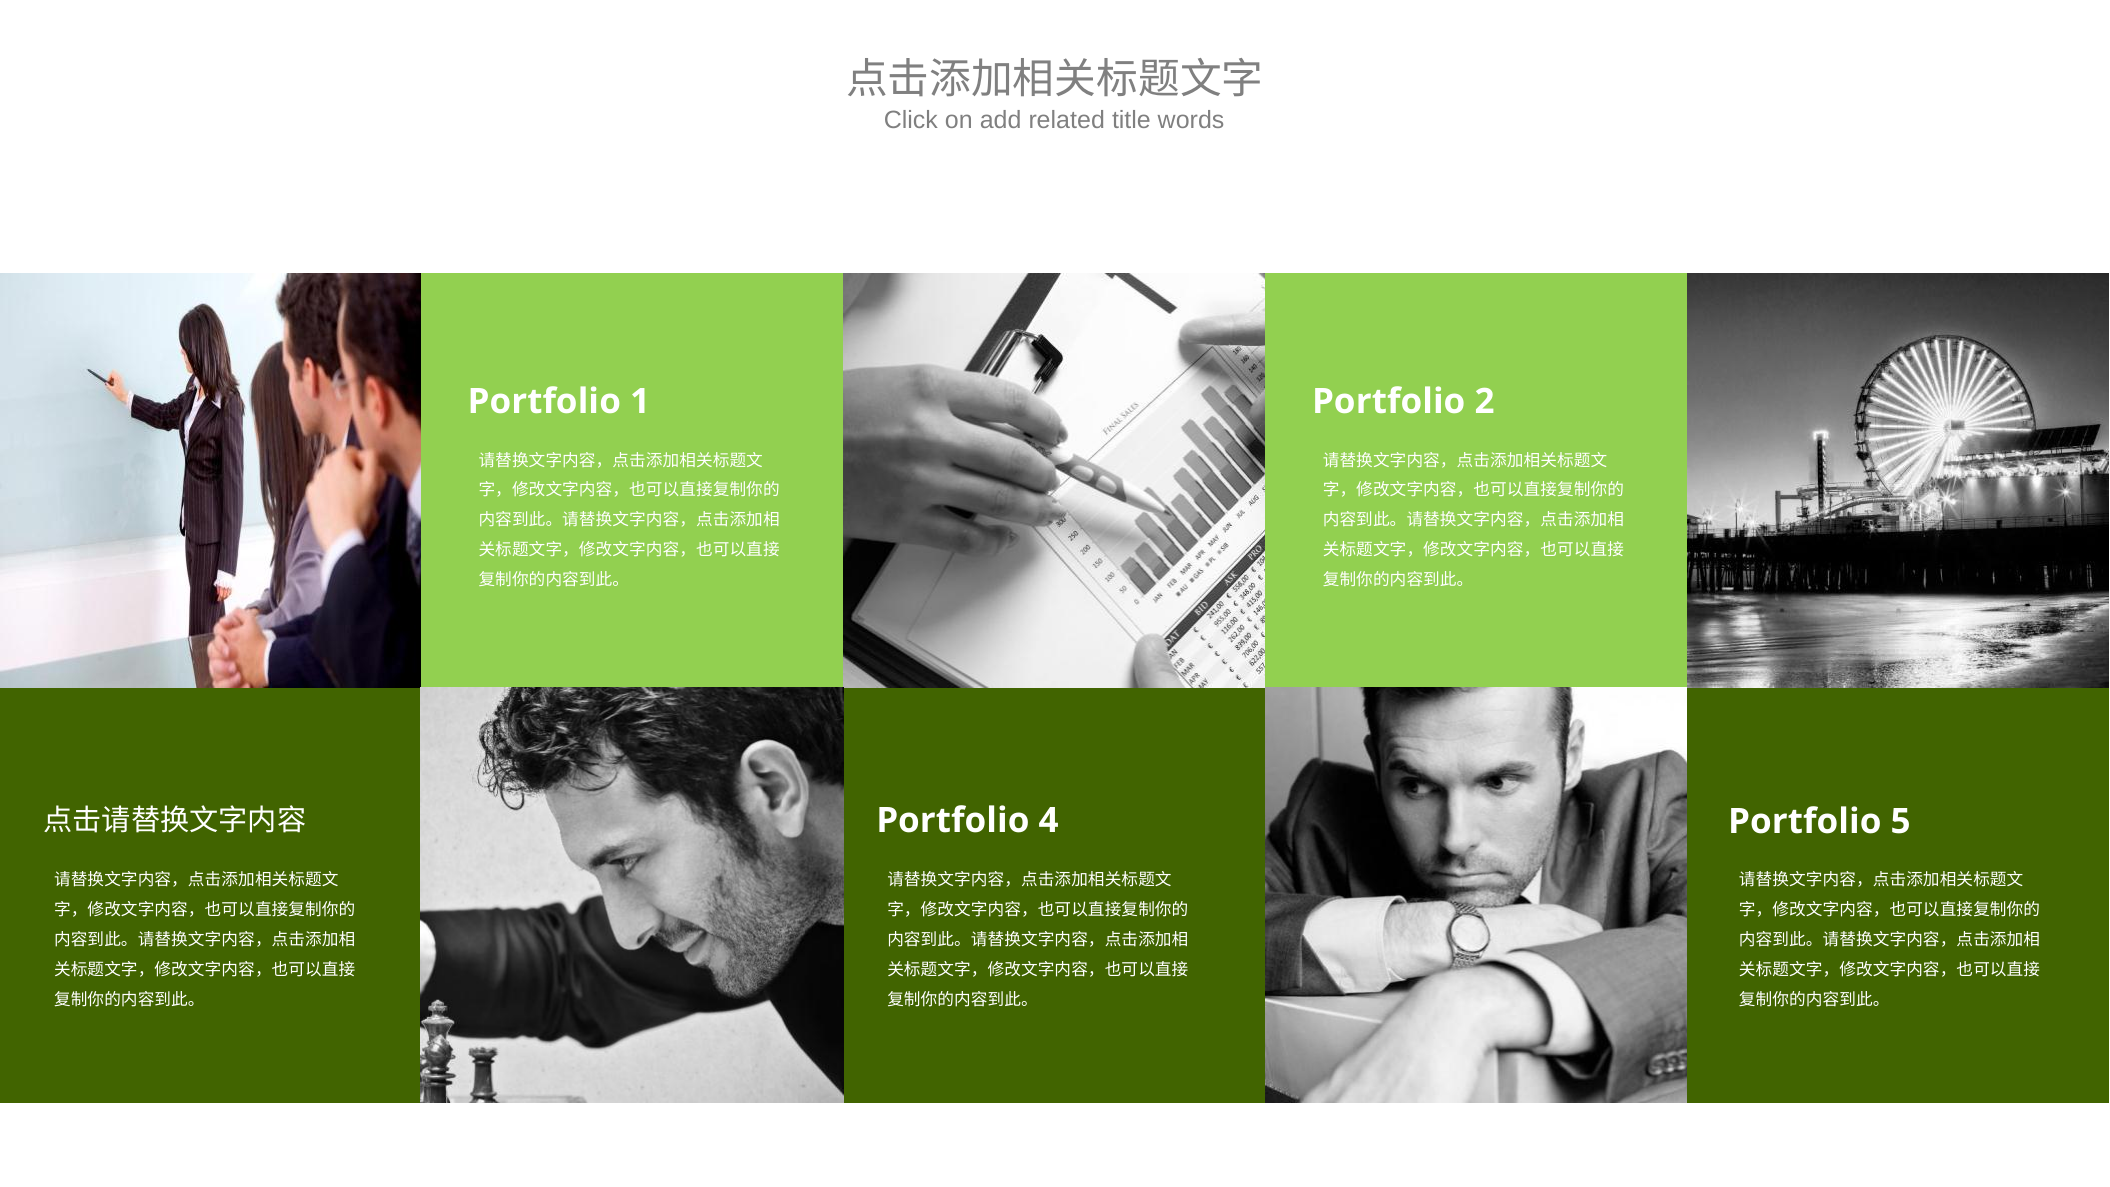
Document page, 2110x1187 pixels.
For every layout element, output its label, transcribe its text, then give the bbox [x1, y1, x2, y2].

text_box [420, 273, 843, 1103]
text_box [1687, 273, 2109, 1103]
text_box 点击添加相关标题文字 [803, 44, 1307, 107]
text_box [843, 273, 1265, 1103]
text_box Click on add related title words [864, 95, 1246, 158]
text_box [0, 273, 420, 1103]
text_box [1265, 273, 1687, 1103]
